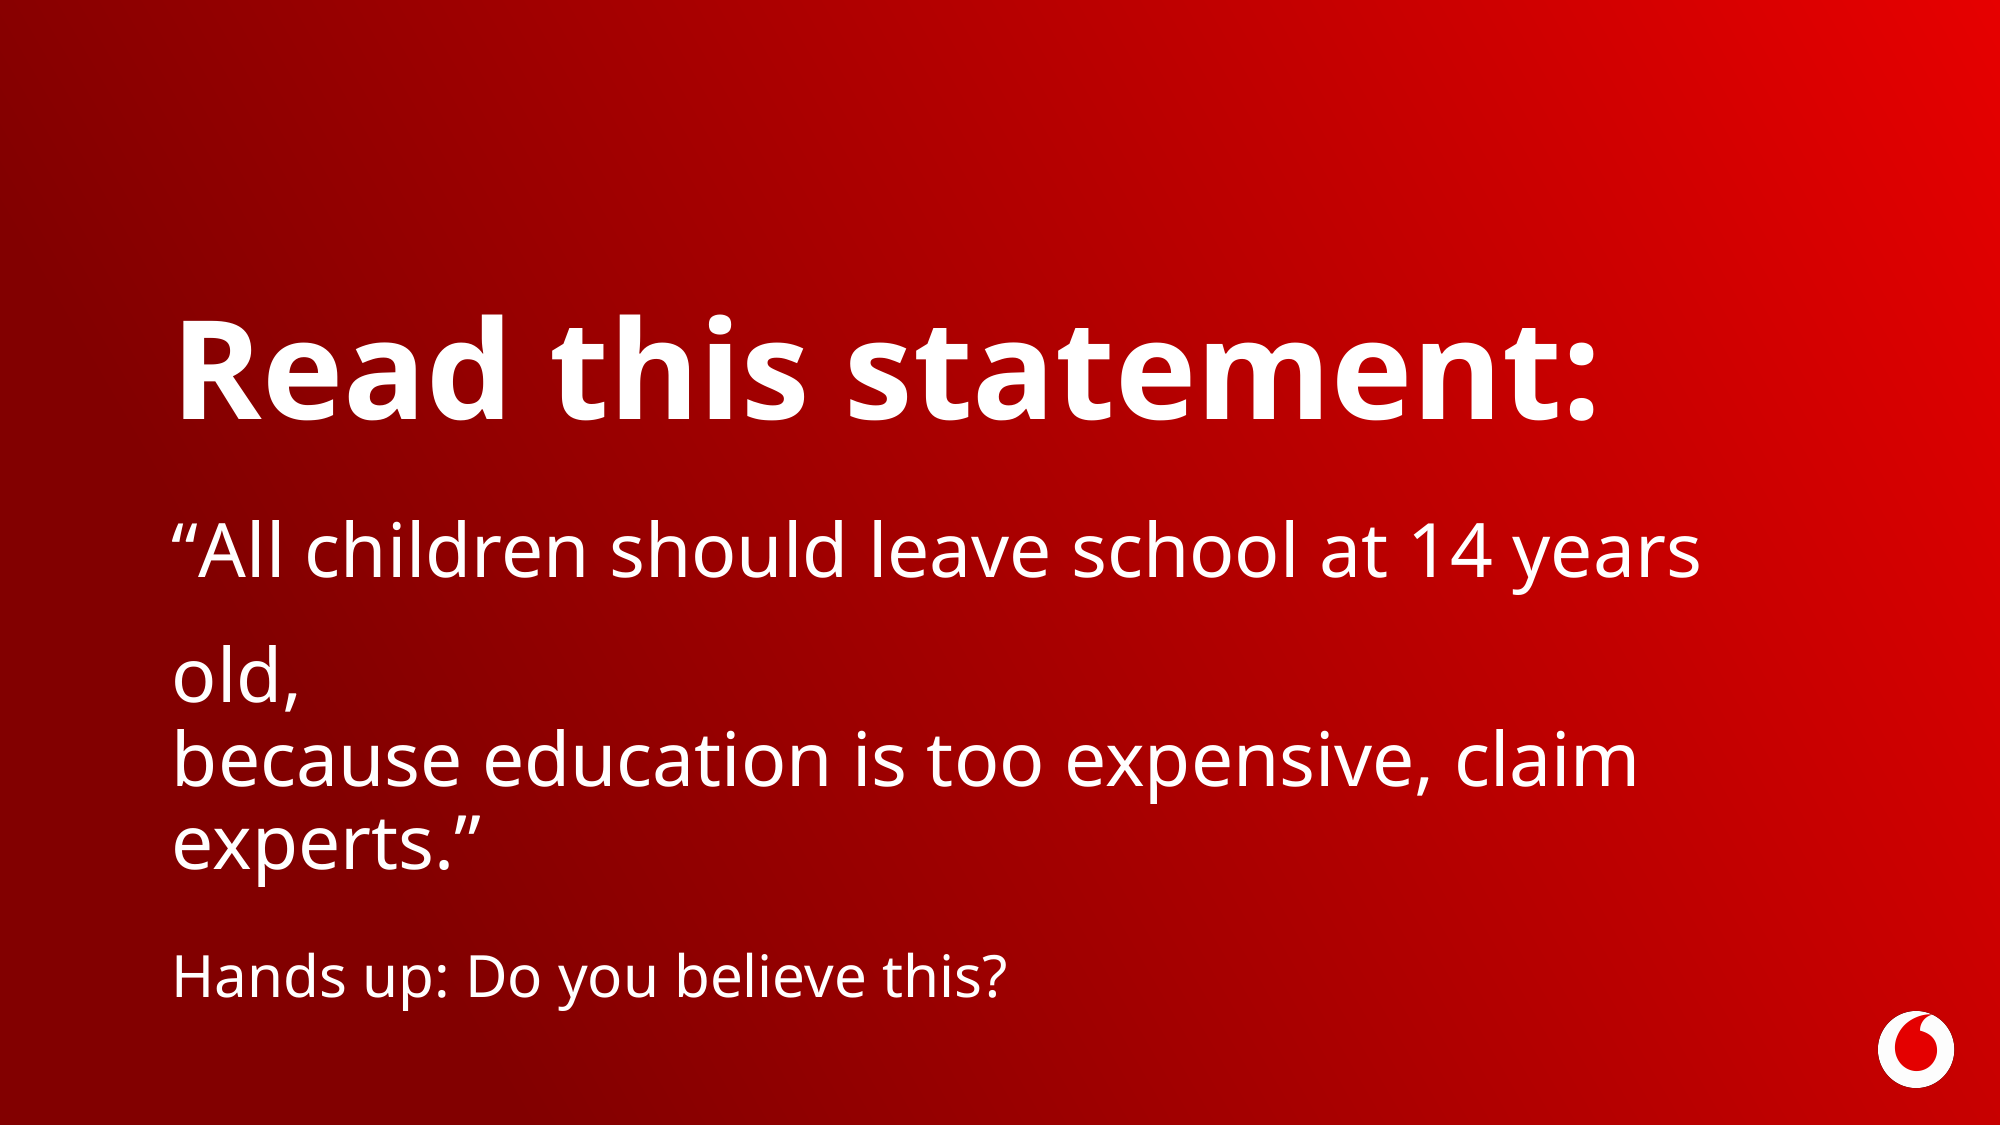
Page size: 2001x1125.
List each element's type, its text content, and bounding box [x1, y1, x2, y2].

text_box Read this statement: “All children should leave school at 14 years old, because education is too expensive, claim experts.” Hands up: Do you believe this? [171, 321, 1761, 1010]
picture [1874, 1007, 1963, 1092]
